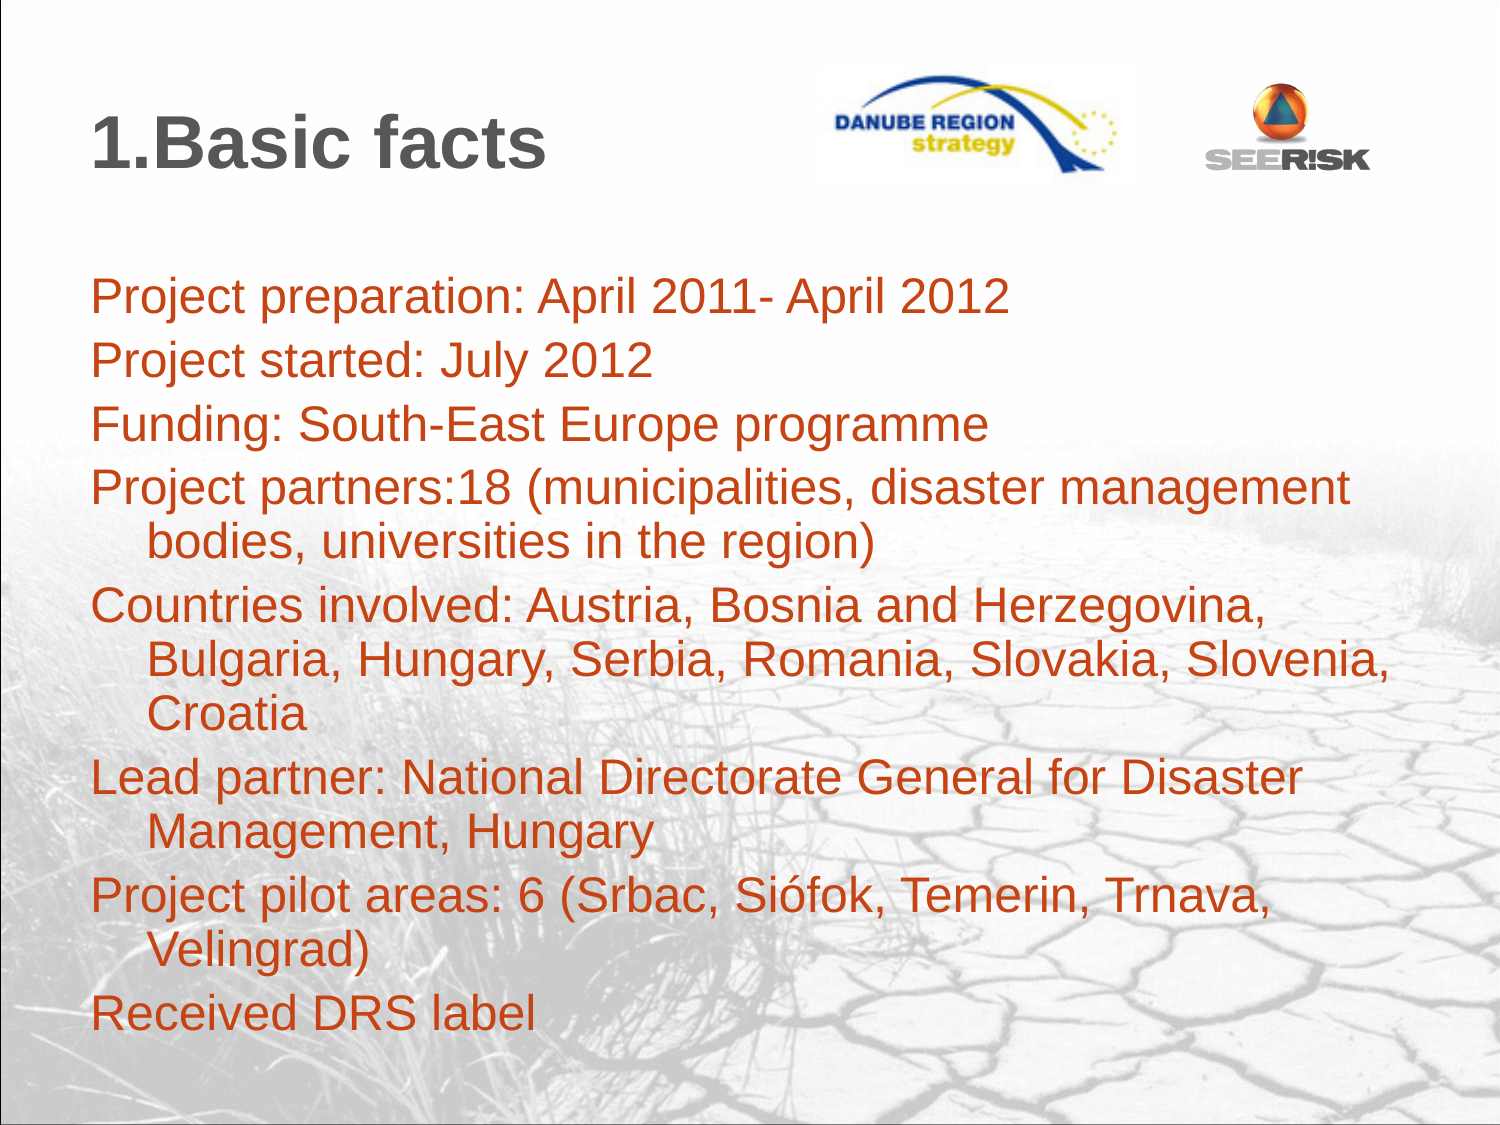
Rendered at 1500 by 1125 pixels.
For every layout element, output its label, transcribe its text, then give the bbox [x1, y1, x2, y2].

picture [0, 0, 1500, 1125]
title 1.Basic facts [74, 44, 1058, 233]
list Project preparation: April 2011- April 2012 Project started: July 2012 Funding: South-East Europe programme Project partners:18 (municipalities, disaster management bodies, universities in the region) Countries involved: Austria, Bosnia and Herzegovina, Bulgaria, Hungary, Serbia, Romania, Slovakia, Slovenia, Croatia Lead partner: National Directorate General for Disaster Management, Hungary Project pilot areas: 6 (Srbac, Siófok, Temerin, Trnava, Velingrad) Received DRS label [74, 262, 1426, 1006]
